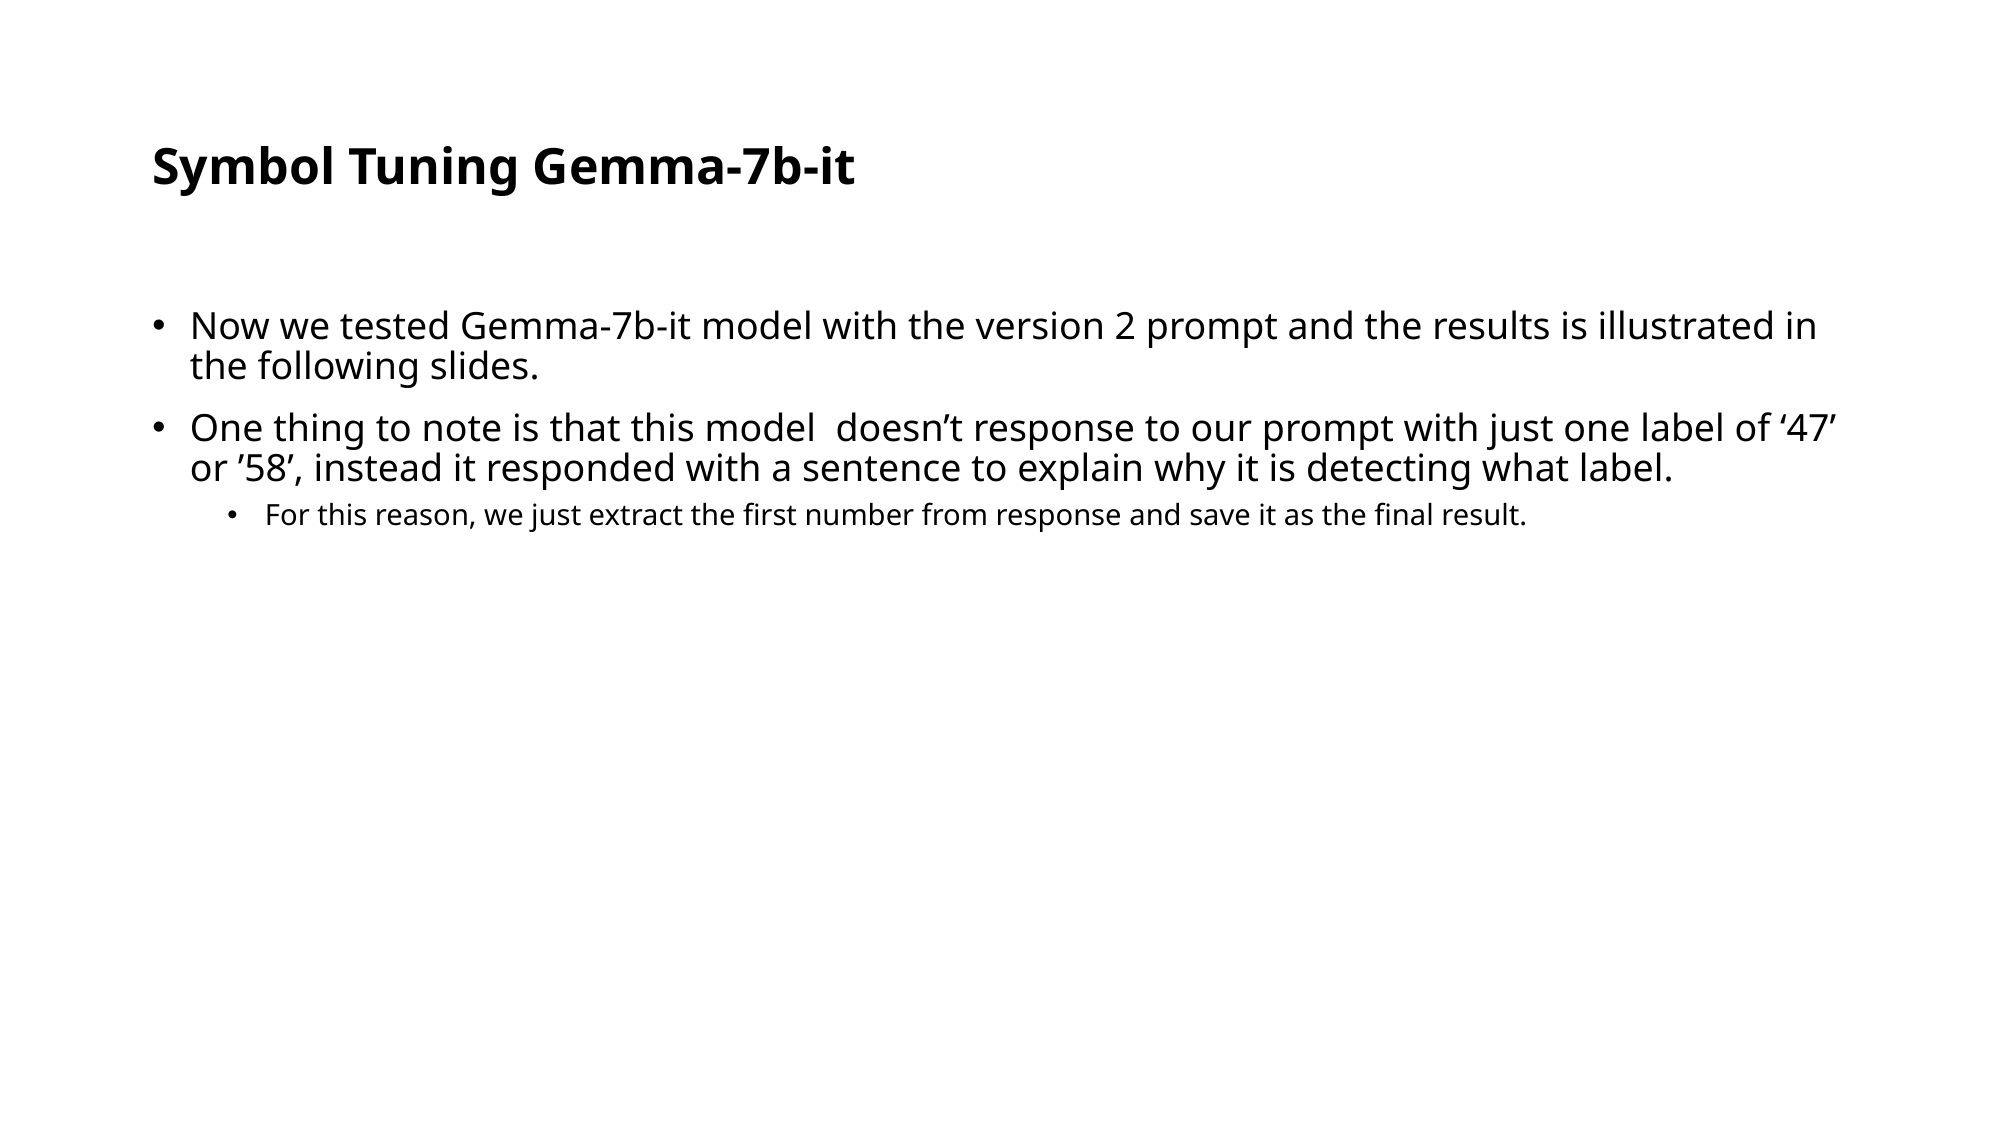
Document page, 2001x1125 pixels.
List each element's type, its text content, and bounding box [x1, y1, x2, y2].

list Now we tested Gemma-7b-it model with the version 2 prompt and the results is illustrated in the following slides. One thing to note is that this model doesn’t response to our prompt with just one label of ‘47’ or ’58’, instead it responded with a sentence to explain why it is detecting what label. For this reason, we just extract the first number from response and save it as the final result. [137, 299, 1863, 1014]
title Symbol Tuning Gemma-7b-it [137, 59, 1863, 278]
